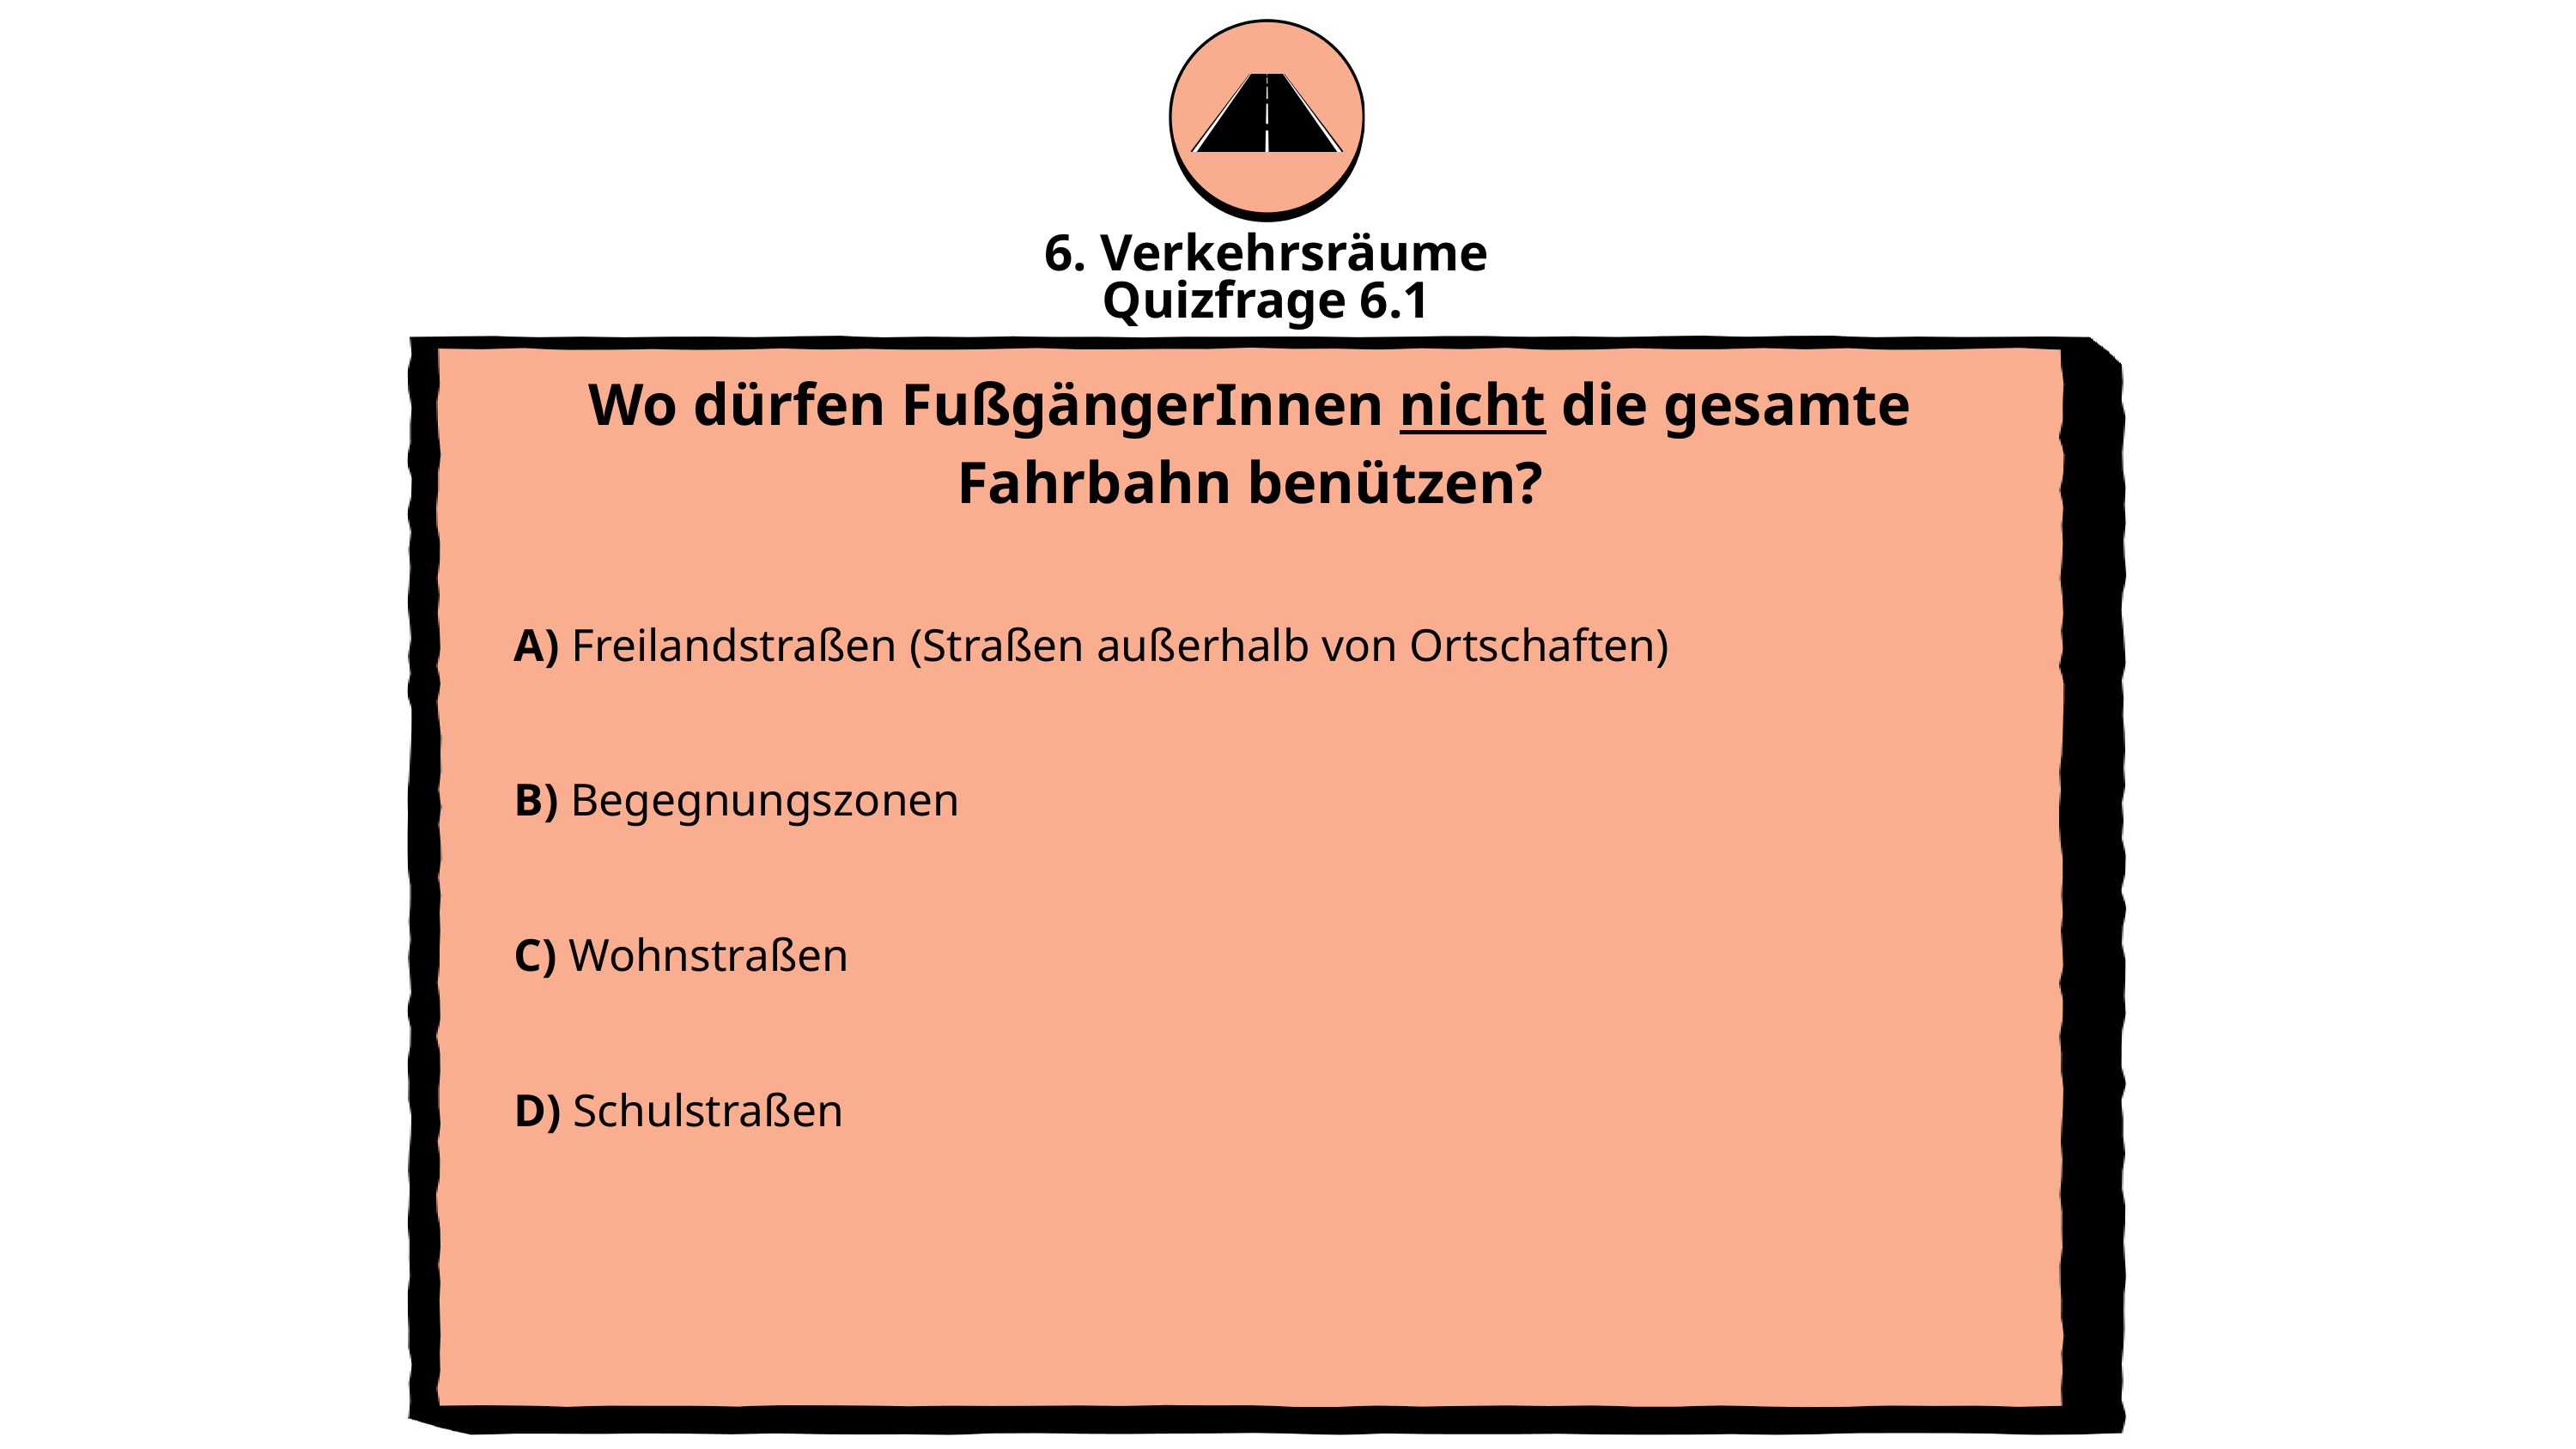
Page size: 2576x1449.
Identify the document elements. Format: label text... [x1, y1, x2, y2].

text_box [1169, 19, 1365, 222]
text_box [1190, 74, 1344, 152]
text_box [407, 335, 2127, 1435]
text_box 6. Verkehrsräume Quizfrage 6.1 [623, 227, 1911, 335]
text_box Wo dürfen FußgängerInnen nicht die gesamte Fahrbahn benützen? A) Freilandstraßen (Straßen außerhalb von Ortschaften) B) Begegnungszonen C) Wohnstraßen D) Schulstraßen [449, 359, 2051, 1136]
